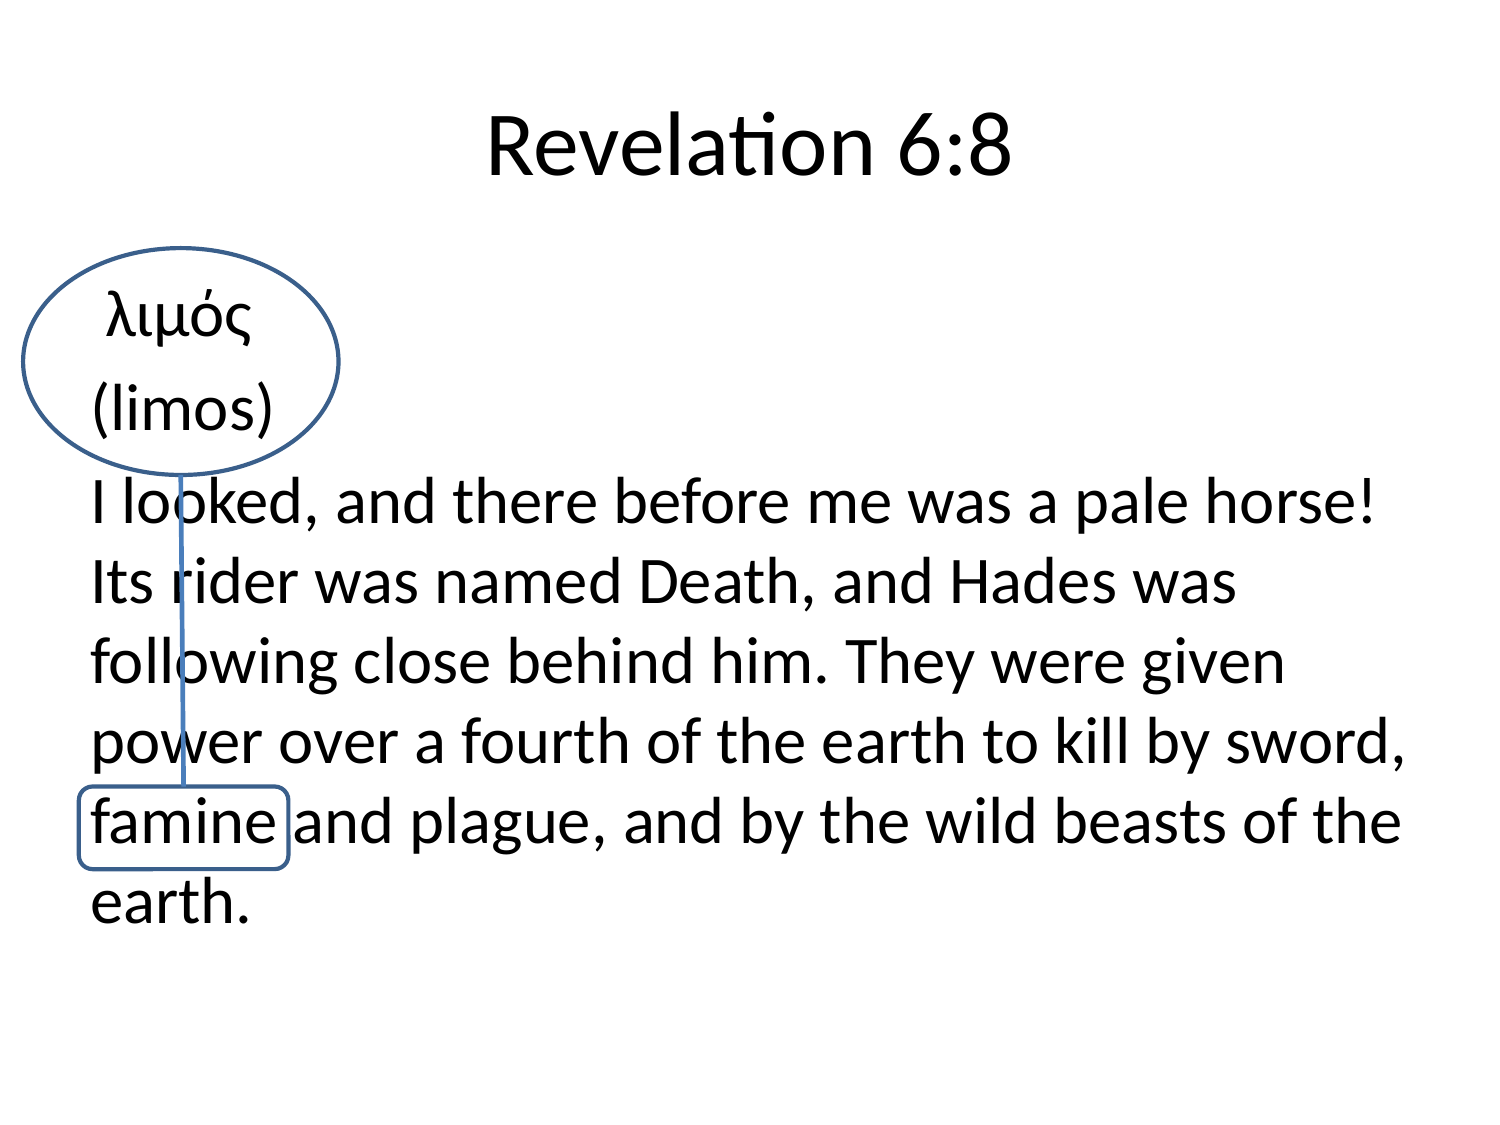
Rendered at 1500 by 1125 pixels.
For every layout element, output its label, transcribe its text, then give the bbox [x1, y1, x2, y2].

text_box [180, 474, 184, 787]
title Revelation 6:8 [75, 45, 1425, 233]
list λιμός (limos) I looked, and there before me was a pale horse! Its rider was named Death, and Hades was following close behind him. They were given power over a fourth of the earth to kill by sword, famine and plague, and by the wild beasts of the earth. [75, 262, 1425, 1005]
text_box [20, 245, 341, 478]
text_box [76, 784, 291, 872]
